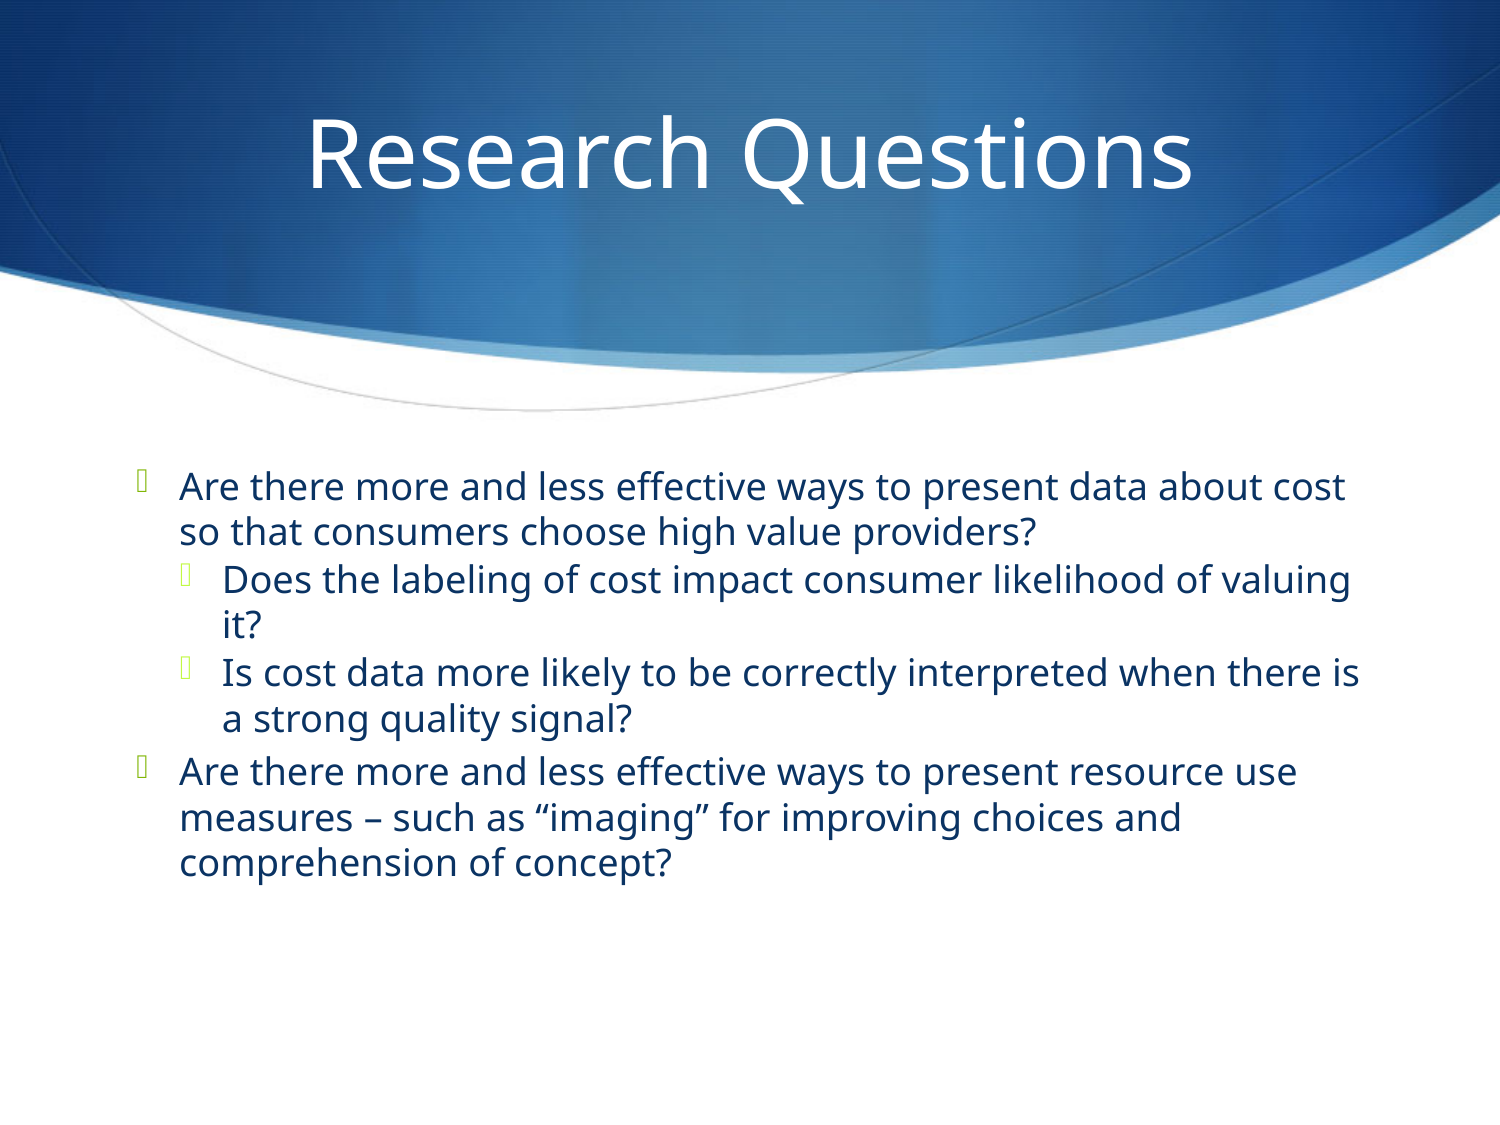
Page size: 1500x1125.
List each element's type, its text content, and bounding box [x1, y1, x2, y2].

list Are there more and less effective ways to present data about cost so that consumers choose high value providers? Does the labeling of cost impact consumer likelihood of valuing it? Is cost data more likely to be correctly interpreted when there is a strong quality signal? Are there more and less effective ways to present resource use measures – such as “imaging” for improving choices and comprehension of concept? [121, 454, 1379, 991]
picture [0, 0, 1500, 1125]
title Research Questions [75, 56, 1425, 245]
